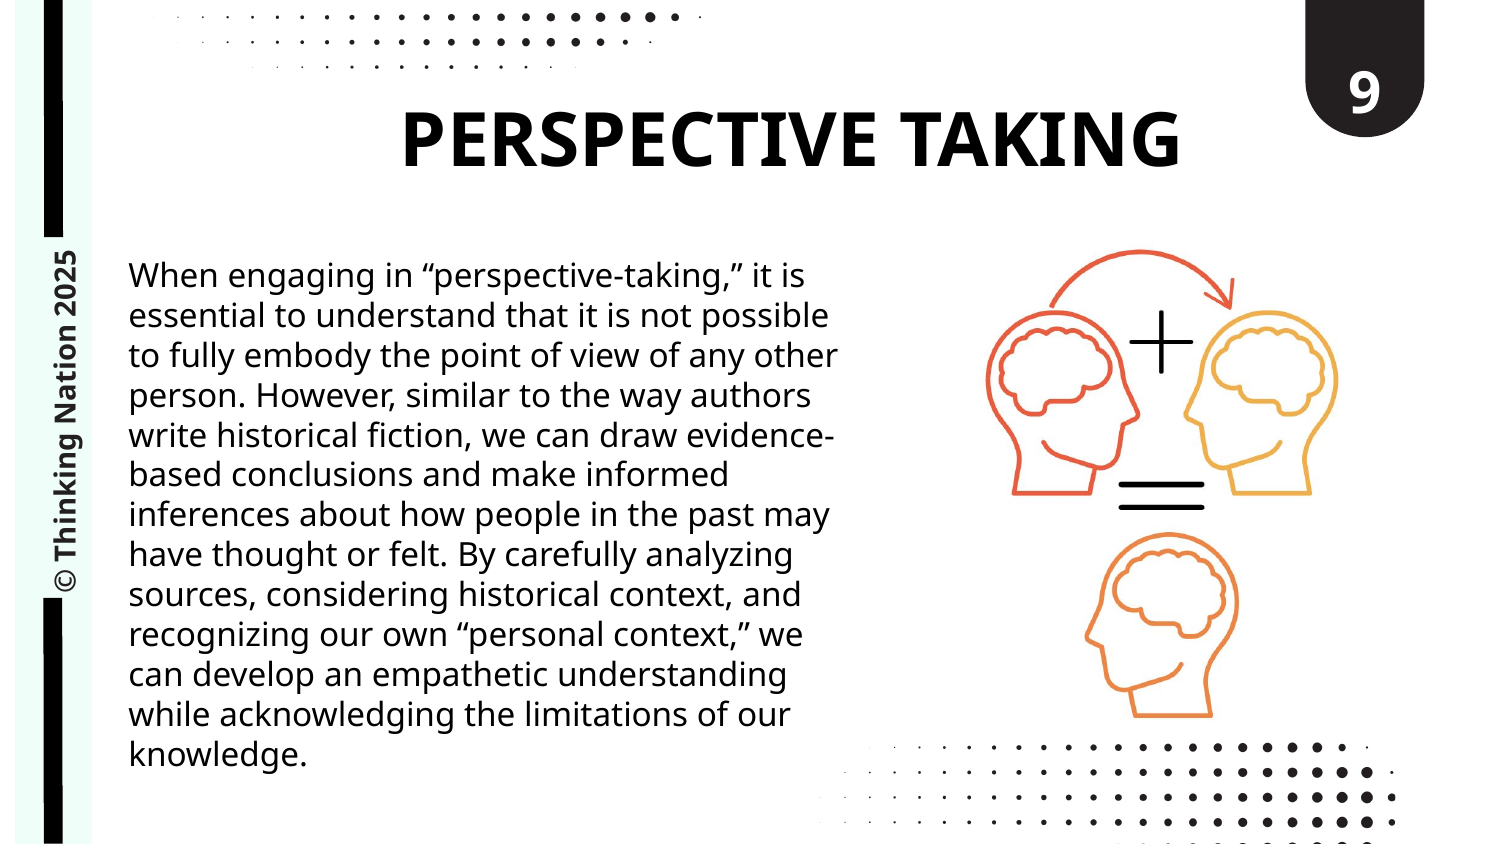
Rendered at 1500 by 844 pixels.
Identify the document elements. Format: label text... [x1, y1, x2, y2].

text_box [795, 720, 1396, 844]
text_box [1300, 0, 1430, 138]
picture [898, 201, 1381, 743]
text_box PERSPECTIVE TAKING [134, 91, 1449, 182]
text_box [14, 0, 93, 844]
text_box [128, 0, 729, 69]
text_box When engaging in “perspective-taking,” it is essential to understand that it is not possible to fully embody the point of view of any other person. However, similar to the way authors write historical fiction, we can draw evidence-based conclusions and make informed inferences about how people in the past may have thought or felt. By carefully analyzing sources, considering historical context, and recognizing our own “personal context,” we can develop an empathetic understanding while acknowledging the limitations of our knowledge. [128, 253, 856, 774]
